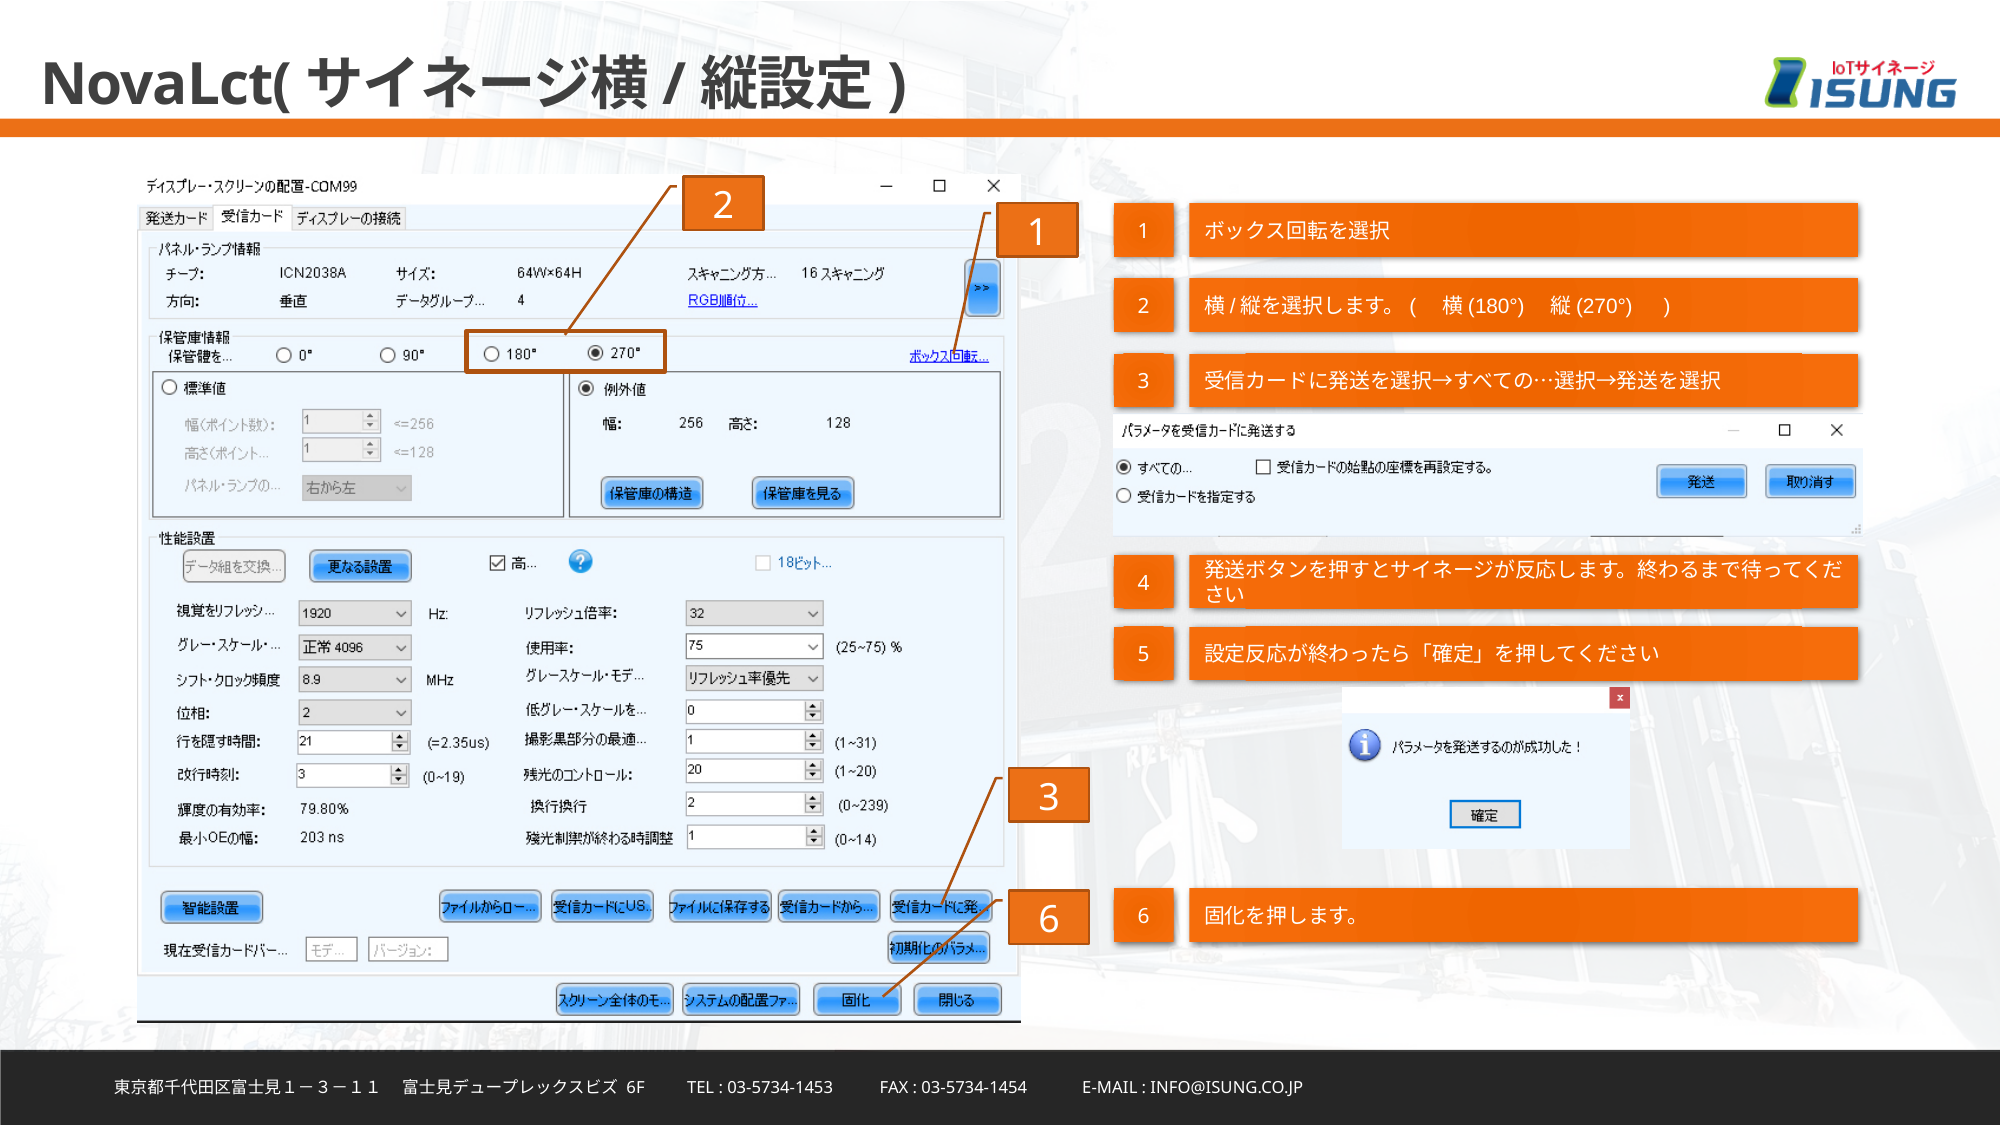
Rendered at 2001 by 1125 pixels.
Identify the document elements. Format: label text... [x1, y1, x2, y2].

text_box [136, 173, 1864, 1023]
text_box 東京都千代田区富士見１－３－１１ 富士見デュープレックスビズ 6F TEL : 03-5734-1453 FAX : 03-5734-1454 E-Mail : info@isung.co.jp [25, 1067, 1320, 1110]
picture [0, 0, 2000, 1053]
